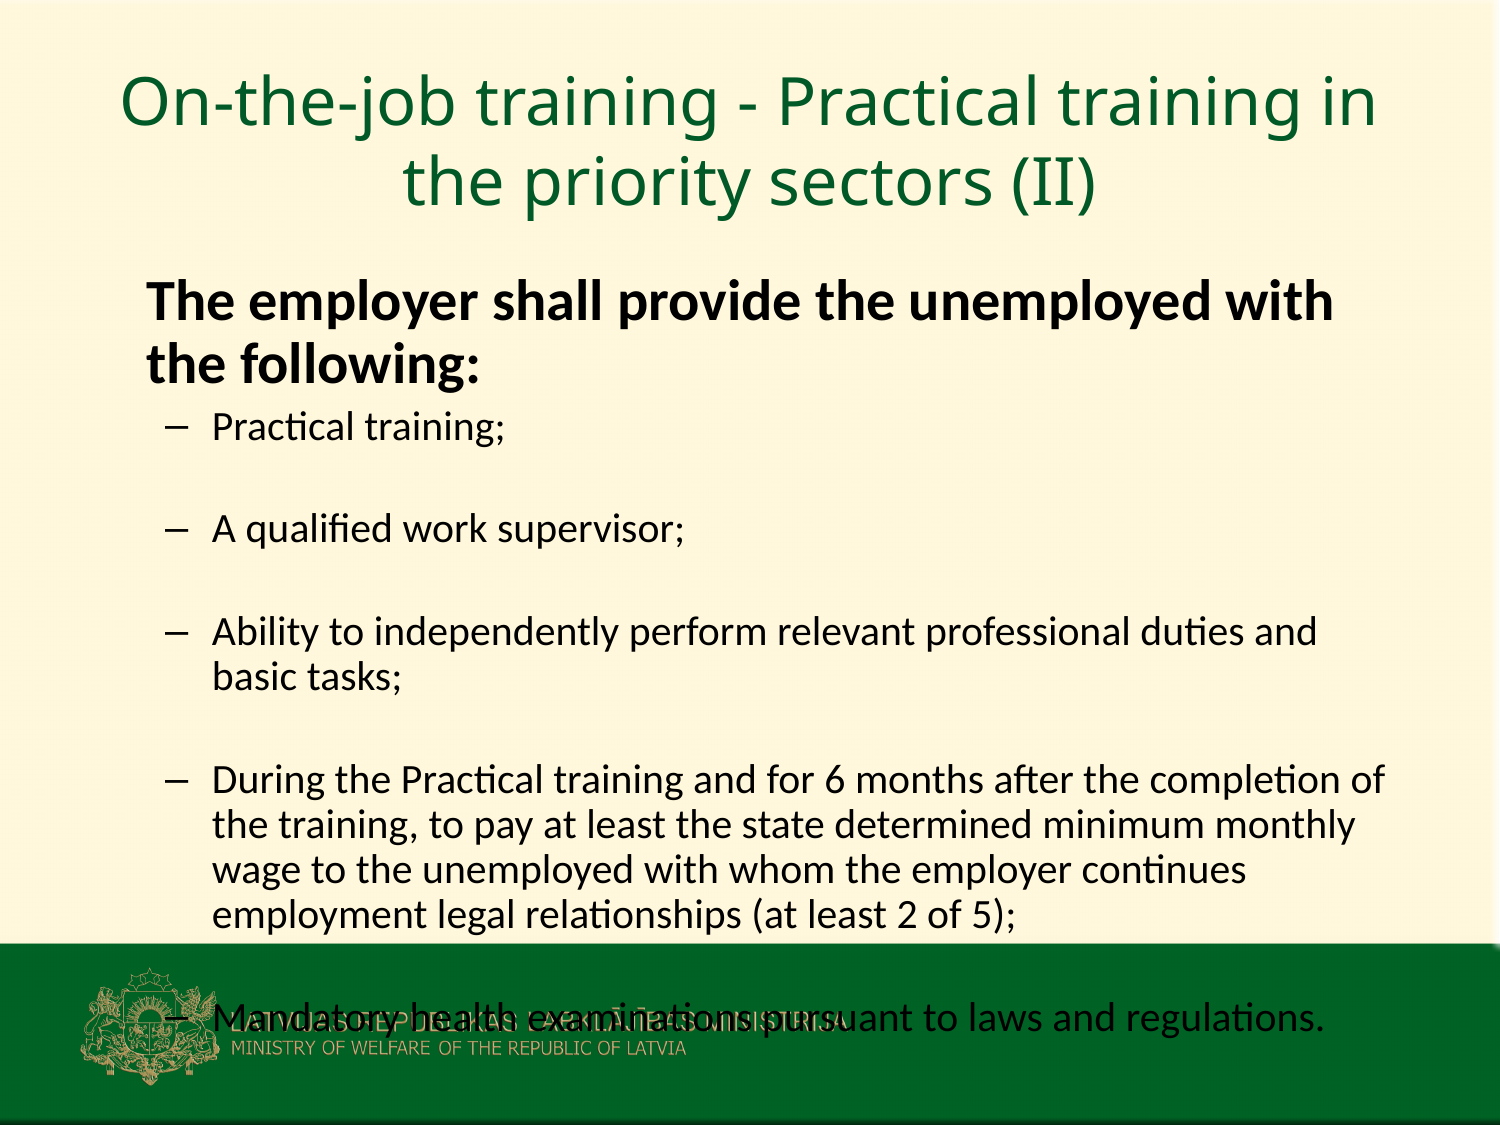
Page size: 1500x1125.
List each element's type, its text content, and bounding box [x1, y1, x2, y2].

list The employer shall provide the unemployed with the following: Practical training; A qualified work supervisor; Ability to independently perform relevant professional duties and basic tasks; During the Practical training and for 6 months after the completion of the training, to pay at least the state determined minimum monthly wage to the unemployed with whom the employer continues employment legal relationships (at least 2 of 5); Mandatory health examinations pursuant to laws and regulations. [74, 262, 1426, 1006]
title On-the-job training - Practical training in the priority sectors (II) [74, 44, 1426, 233]
picture [0, 0, 1500, 1125]
